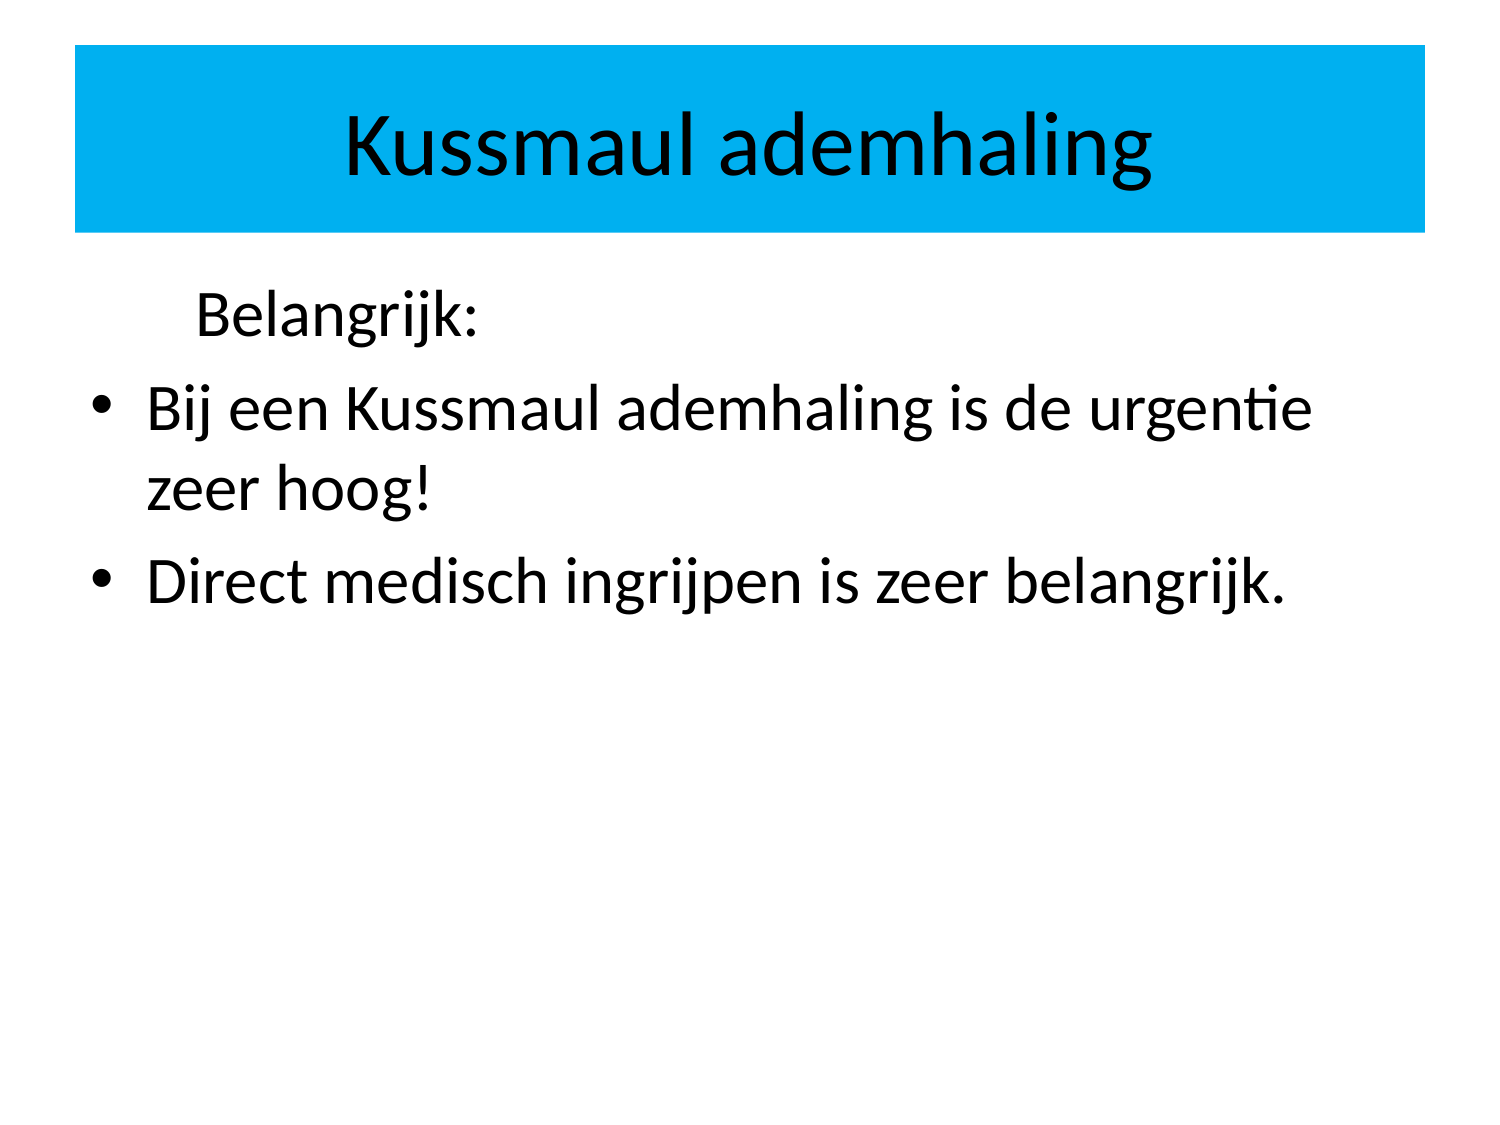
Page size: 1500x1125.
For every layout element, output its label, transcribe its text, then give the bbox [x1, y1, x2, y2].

title Kussmaul ademhaling [75, 45, 1425, 233]
list Belangrijk: Bij een Kussmaul ademhaling is de urgentie zeer hoog! Direct medisch ingrijpen is zeer belangrijk. [75, 262, 1425, 1005]
